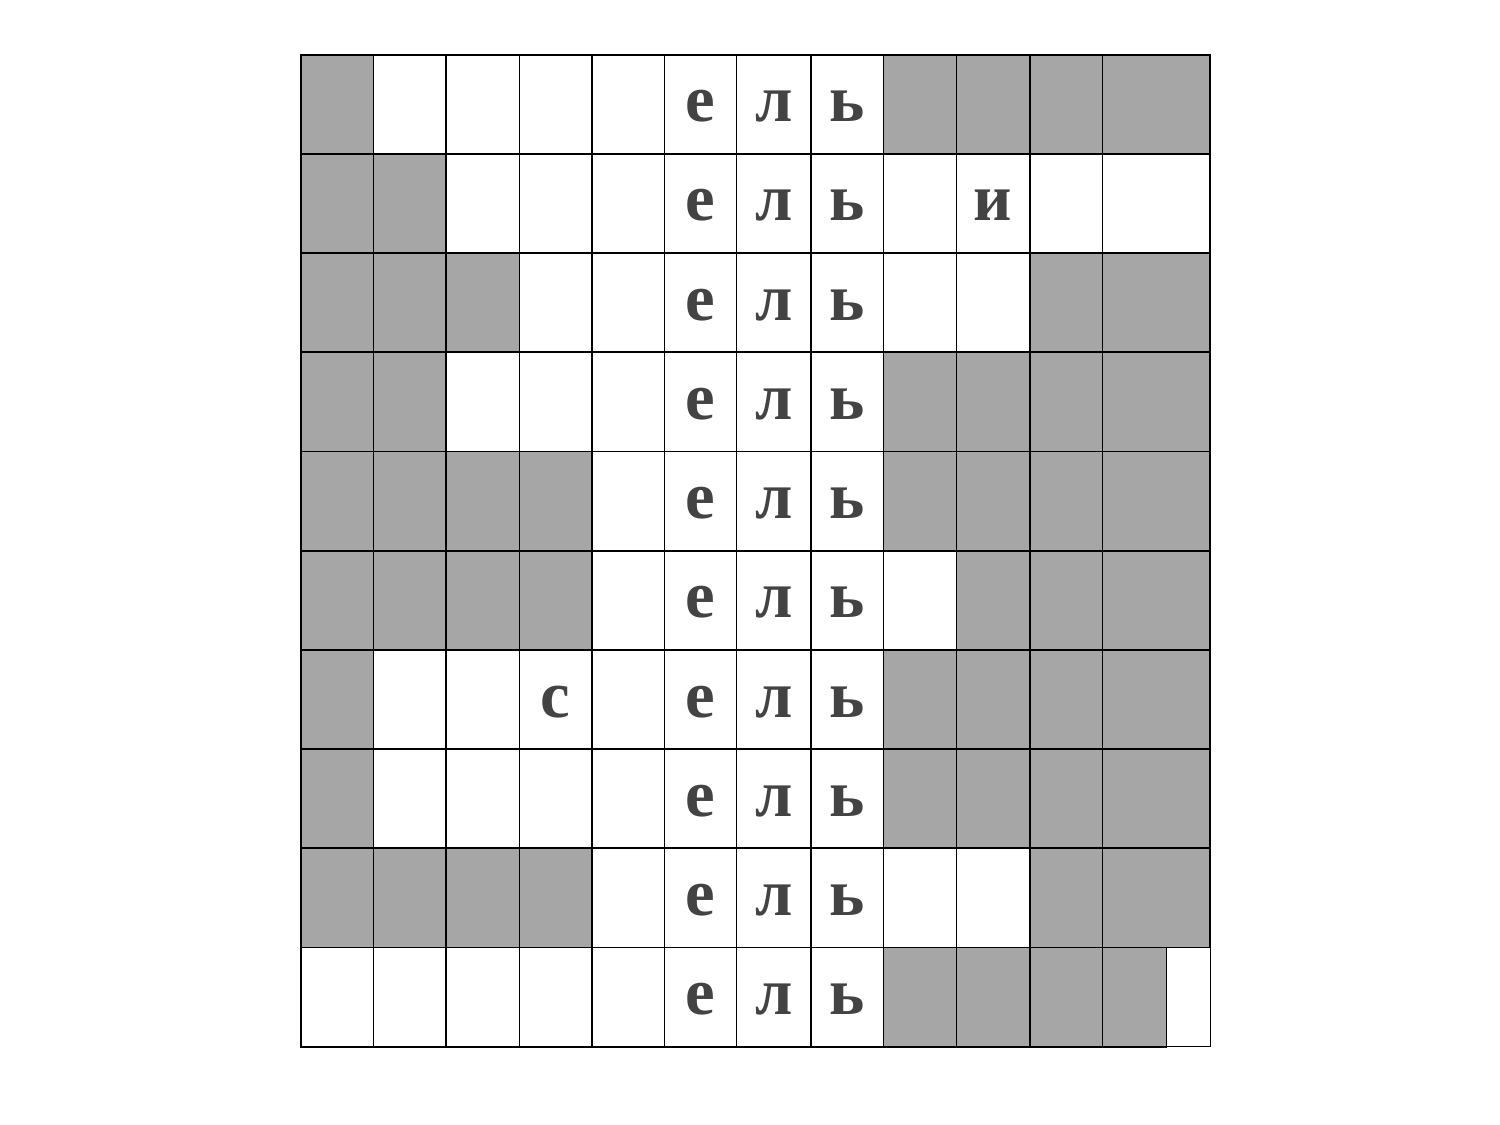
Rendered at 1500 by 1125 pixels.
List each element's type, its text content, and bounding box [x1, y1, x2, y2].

table_cell [374, 254, 445, 351]
table_cell [1103, 948, 1166, 1046]
table_cell [884, 651, 956, 748]
table_cell ь [812, 353, 883, 451]
table_cell [520, 254, 591, 351]
table_cell е [665, 552, 736, 649]
table_cell ь [812, 651, 883, 748]
table_cell ь [812, 452, 883, 550]
table_cell [884, 849, 956, 947]
table_cell [374, 353, 445, 451]
table_cell [302, 254, 373, 351]
table_cell [302, 948, 373, 1046]
table_cell [520, 849, 591, 947]
table_cell [520, 452, 591, 550]
table_cell [302, 155, 373, 252]
table_cell [447, 254, 519, 351]
table_cell [520, 353, 591, 451]
table_cell ь [812, 948, 883, 1046]
table_cell [884, 155, 956, 252]
table_cell [302, 849, 373, 947]
table_cell л [737, 353, 810, 451]
table_cell [1031, 353, 1102, 451]
table_cell [884, 254, 956, 351]
table_cell [520, 948, 591, 1046]
table_cell л [737, 948, 810, 1046]
table_cell [447, 353, 519, 451]
table_cell [374, 452, 445, 550]
table_cell ь [812, 155, 883, 252]
table_cell [374, 750, 445, 847]
table_cell [593, 254, 664, 351]
table_cell ь [812, 552, 883, 649]
table_cell л [737, 849, 810, 947]
table_cell [593, 552, 664, 649]
table_header [884, 56, 956, 153]
table_cell [1103, 552, 1209, 649]
table_cell [1103, 353, 1209, 451]
table_cell [884, 552, 956, 649]
table_cell [374, 552, 445, 649]
table_cell ь [812, 750, 883, 847]
table_cell [593, 948, 664, 1046]
table_cell [1031, 849, 1102, 947]
table_cell [447, 948, 519, 1046]
table_cell [957, 254, 1029, 351]
table_cell [1103, 849, 1209, 947]
table_cell [447, 651, 519, 748]
table_cell л [737, 254, 810, 351]
table_cell и [957, 155, 1029, 252]
table_cell [957, 849, 1029, 947]
table_cell [957, 452, 1029, 550]
table_cell [447, 452, 519, 550]
table_cell [447, 155, 519, 252]
table_cell л [737, 750, 810, 847]
table_header л [737, 56, 810, 153]
table_cell [884, 353, 956, 451]
table_cell [593, 651, 664, 748]
table_cell е [665, 452, 736, 550]
table_cell е [665, 849, 736, 947]
table_cell [593, 750, 664, 847]
table_cell е [665, 750, 736, 847]
table_cell [447, 849, 519, 947]
table_cell [1031, 254, 1102, 351]
table_cell е [665, 948, 736, 1046]
table_cell [1031, 552, 1102, 649]
table_header [447, 56, 519, 153]
table_cell [374, 651, 445, 748]
table_cell [957, 552, 1029, 649]
table_cell [957, 948, 1029, 1046]
table_cell [884, 750, 956, 847]
table_cell [1103, 155, 1209, 252]
table_cell [1103, 651, 1209, 748]
table_cell л [737, 452, 810, 550]
table_cell [1031, 155, 1102, 252]
table_cell [374, 948, 445, 1046]
table_cell л [737, 155, 810, 252]
table_header [593, 56, 664, 153]
table_header [302, 56, 373, 153]
table_header [374, 56, 445, 153]
table_cell ь [812, 254, 883, 351]
table_cell [1167, 948, 1210, 1046]
table_cell [1031, 651, 1102, 748]
table_cell [520, 552, 591, 649]
table_cell е [665, 155, 736, 252]
table_cell [593, 353, 664, 451]
table_cell [447, 552, 519, 649]
table_cell [593, 849, 664, 947]
table_cell [957, 651, 1029, 748]
table_cell [593, 452, 664, 550]
table_cell [1103, 452, 1209, 550]
table_header е [665, 56, 736, 153]
table_cell л [737, 552, 810, 649]
table_cell [447, 750, 519, 847]
table_cell [1031, 948, 1102, 1046]
table_cell [374, 155, 445, 252]
table_cell е [665, 353, 736, 451]
table_cell [520, 155, 591, 252]
table_header [1031, 56, 1102, 153]
table_cell [302, 651, 373, 748]
table_cell ь [812, 849, 883, 947]
table_cell [520, 750, 591, 847]
table_header [957, 56, 1029, 153]
table_cell [1103, 750, 1209, 847]
table_cell [302, 750, 373, 847]
table_cell с [520, 651, 591, 748]
table_cell е [665, 254, 736, 351]
table_cell [302, 353, 373, 451]
table_header [1103, 56, 1209, 153]
table_cell [302, 452, 373, 550]
table_header [520, 56, 591, 153]
table_cell л [737, 651, 810, 748]
table_cell [884, 948, 956, 1046]
table_cell [884, 452, 956, 550]
table_cell [1103, 254, 1209, 351]
table_cell [1031, 750, 1102, 847]
table_header ь [812, 56, 883, 153]
table_cell [302, 552, 373, 649]
table_cell [957, 353, 1029, 451]
table_cell [593, 155, 664, 252]
table_cell е [665, 651, 736, 748]
table_cell [1031, 452, 1102, 550]
table_cell [957, 750, 1029, 847]
table_cell [374, 849, 445, 947]
